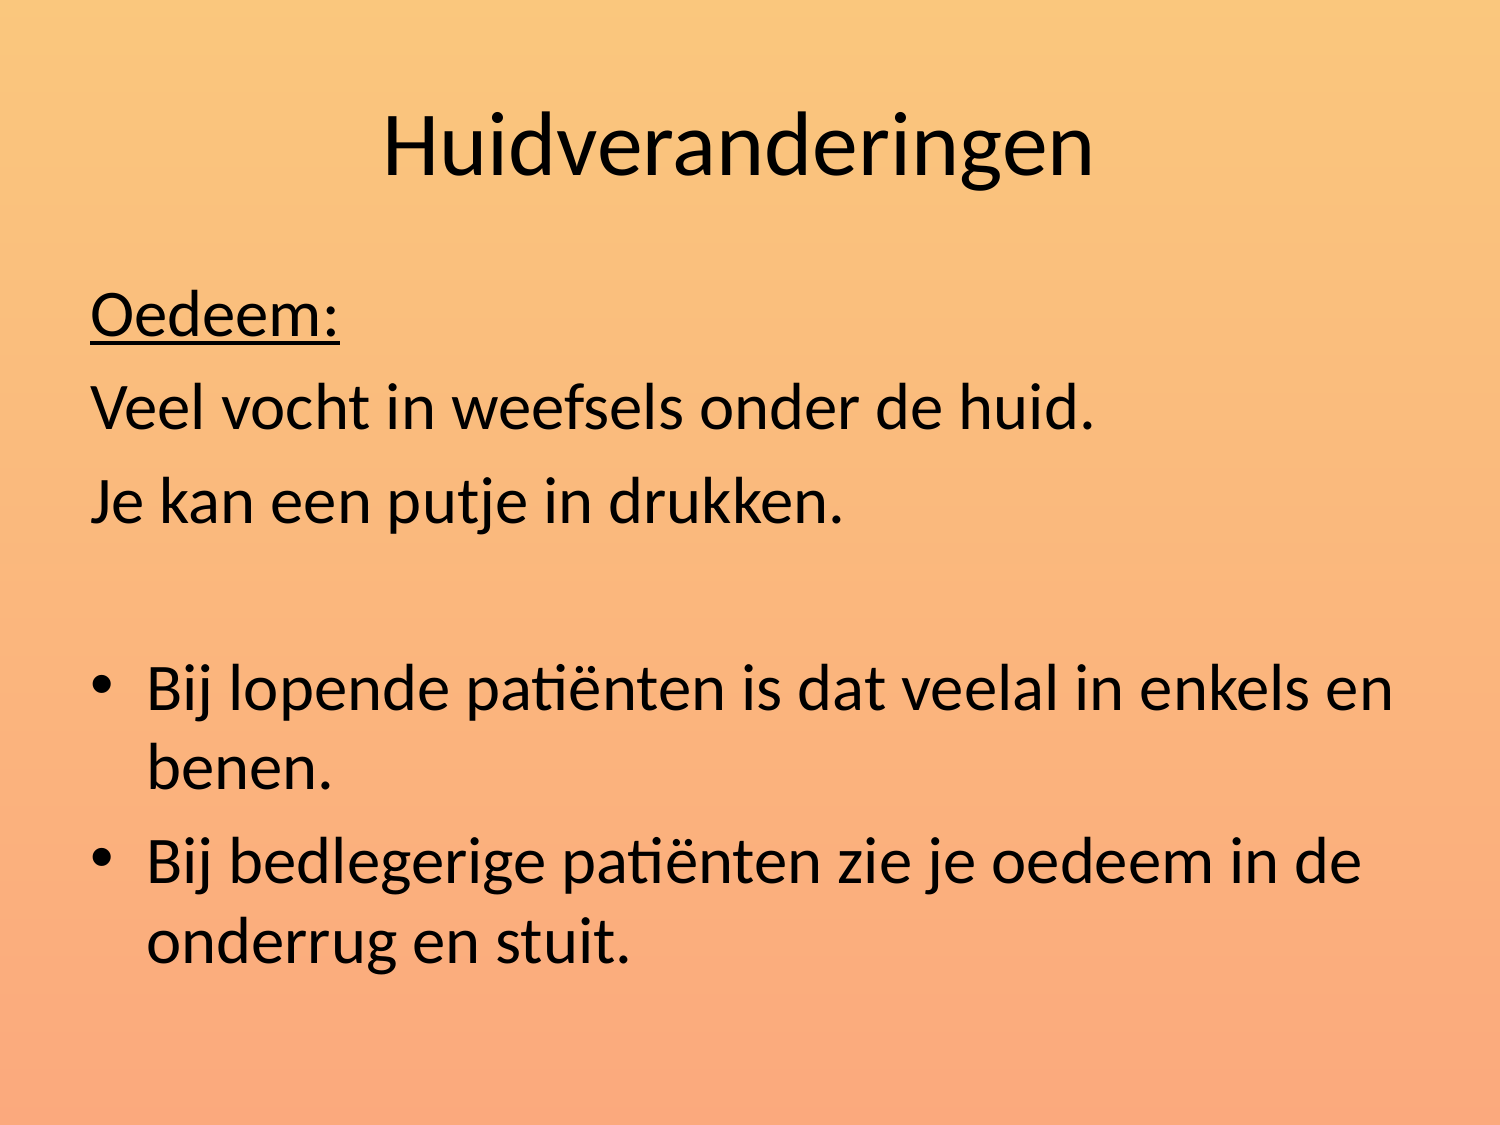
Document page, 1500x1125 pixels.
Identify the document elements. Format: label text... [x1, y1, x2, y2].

list Oedeem: Veel vocht in weefsels onder de huid. Je kan een putje in drukken. Bij lopende patiënten is dat veelal in enkels en benen. Bij bedlegerige patiënten zie je oedeem in de onderrug en stuit. [75, 262, 1425, 1005]
title Huidveranderingen [75, 45, 1425, 233]
